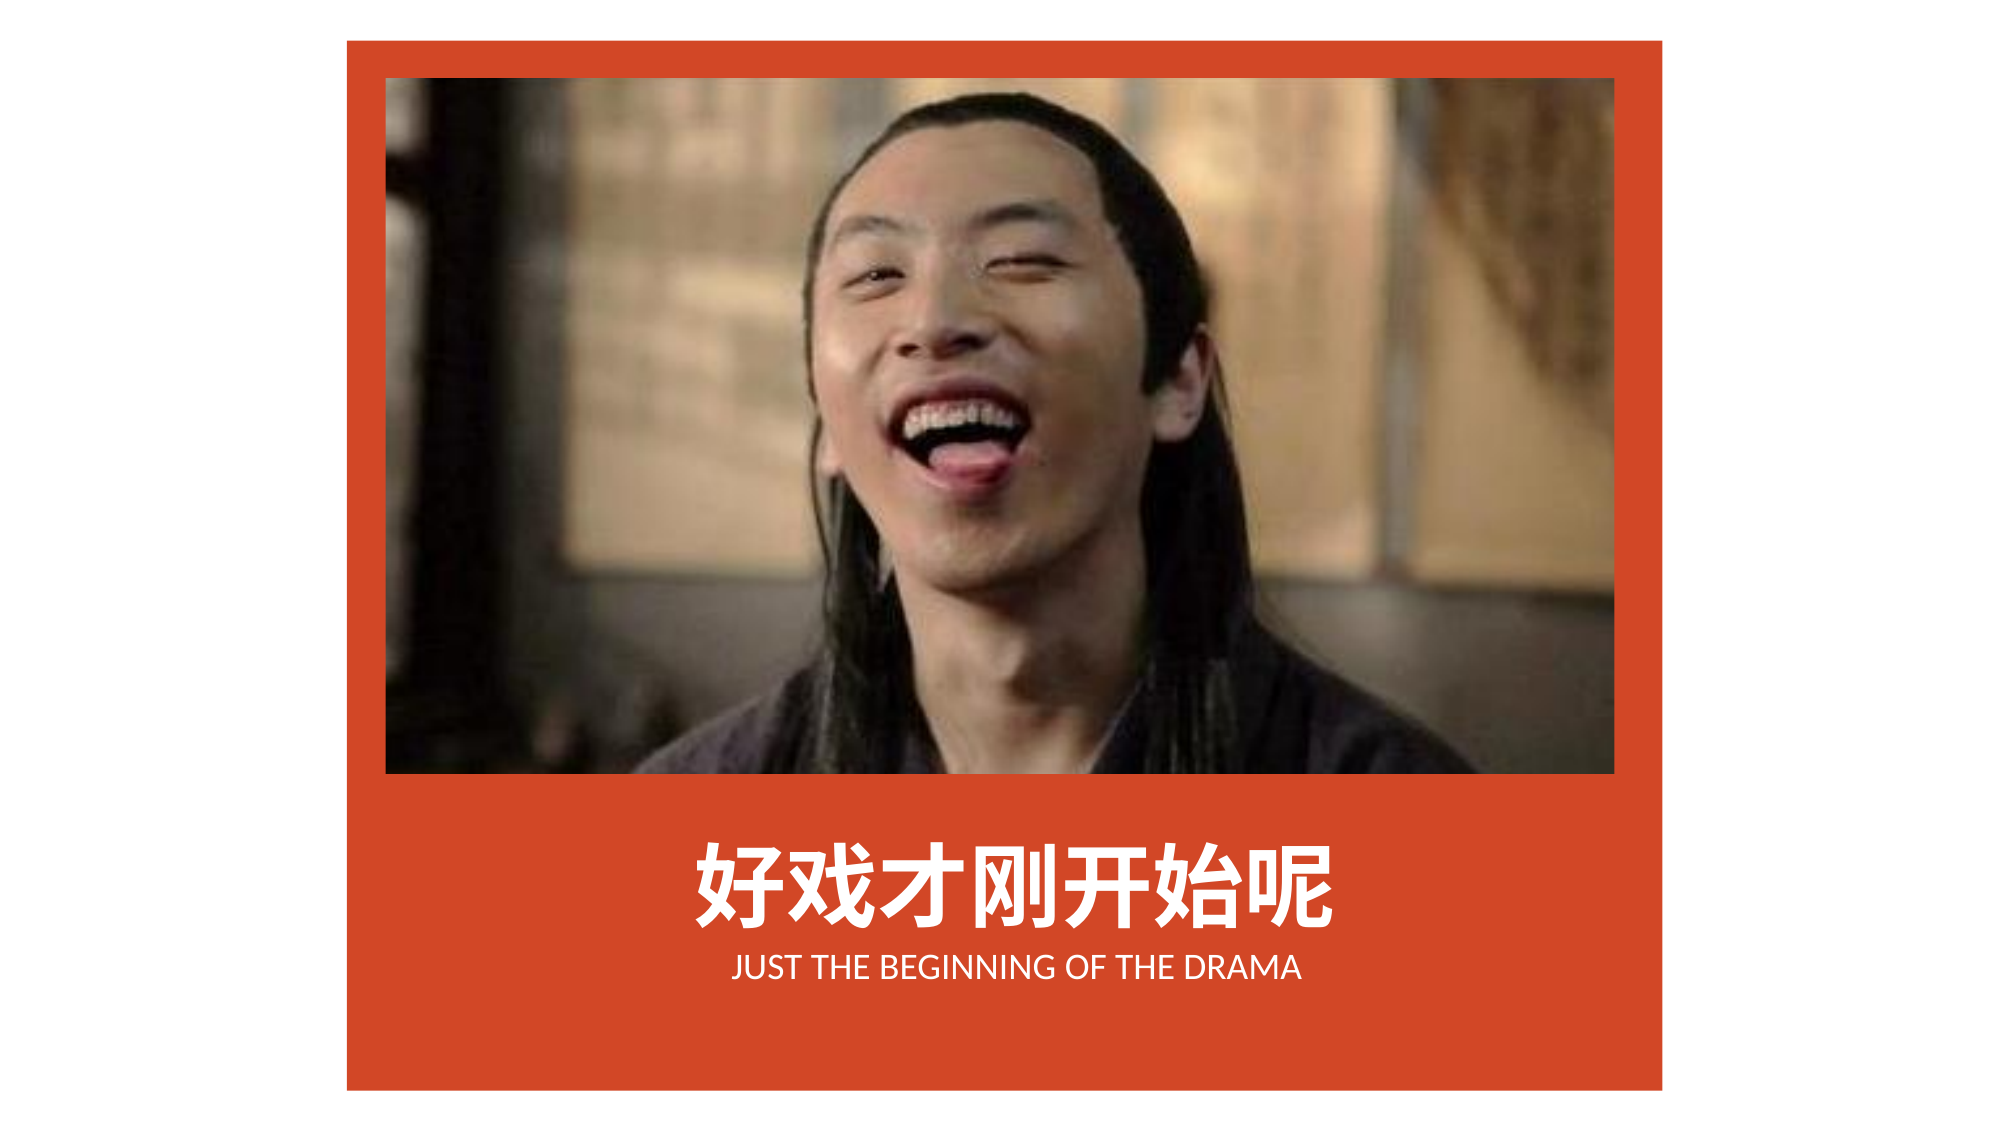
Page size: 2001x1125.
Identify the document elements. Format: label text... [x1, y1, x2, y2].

text_box [346, 40, 1663, 1092]
picture [385, 78, 1615, 774]
text_box 好戏才刚开始呢 [679, 821, 1352, 947]
text_box JUST THE BEGINNING OF THE DRAMA [716, 934, 1318, 995]
